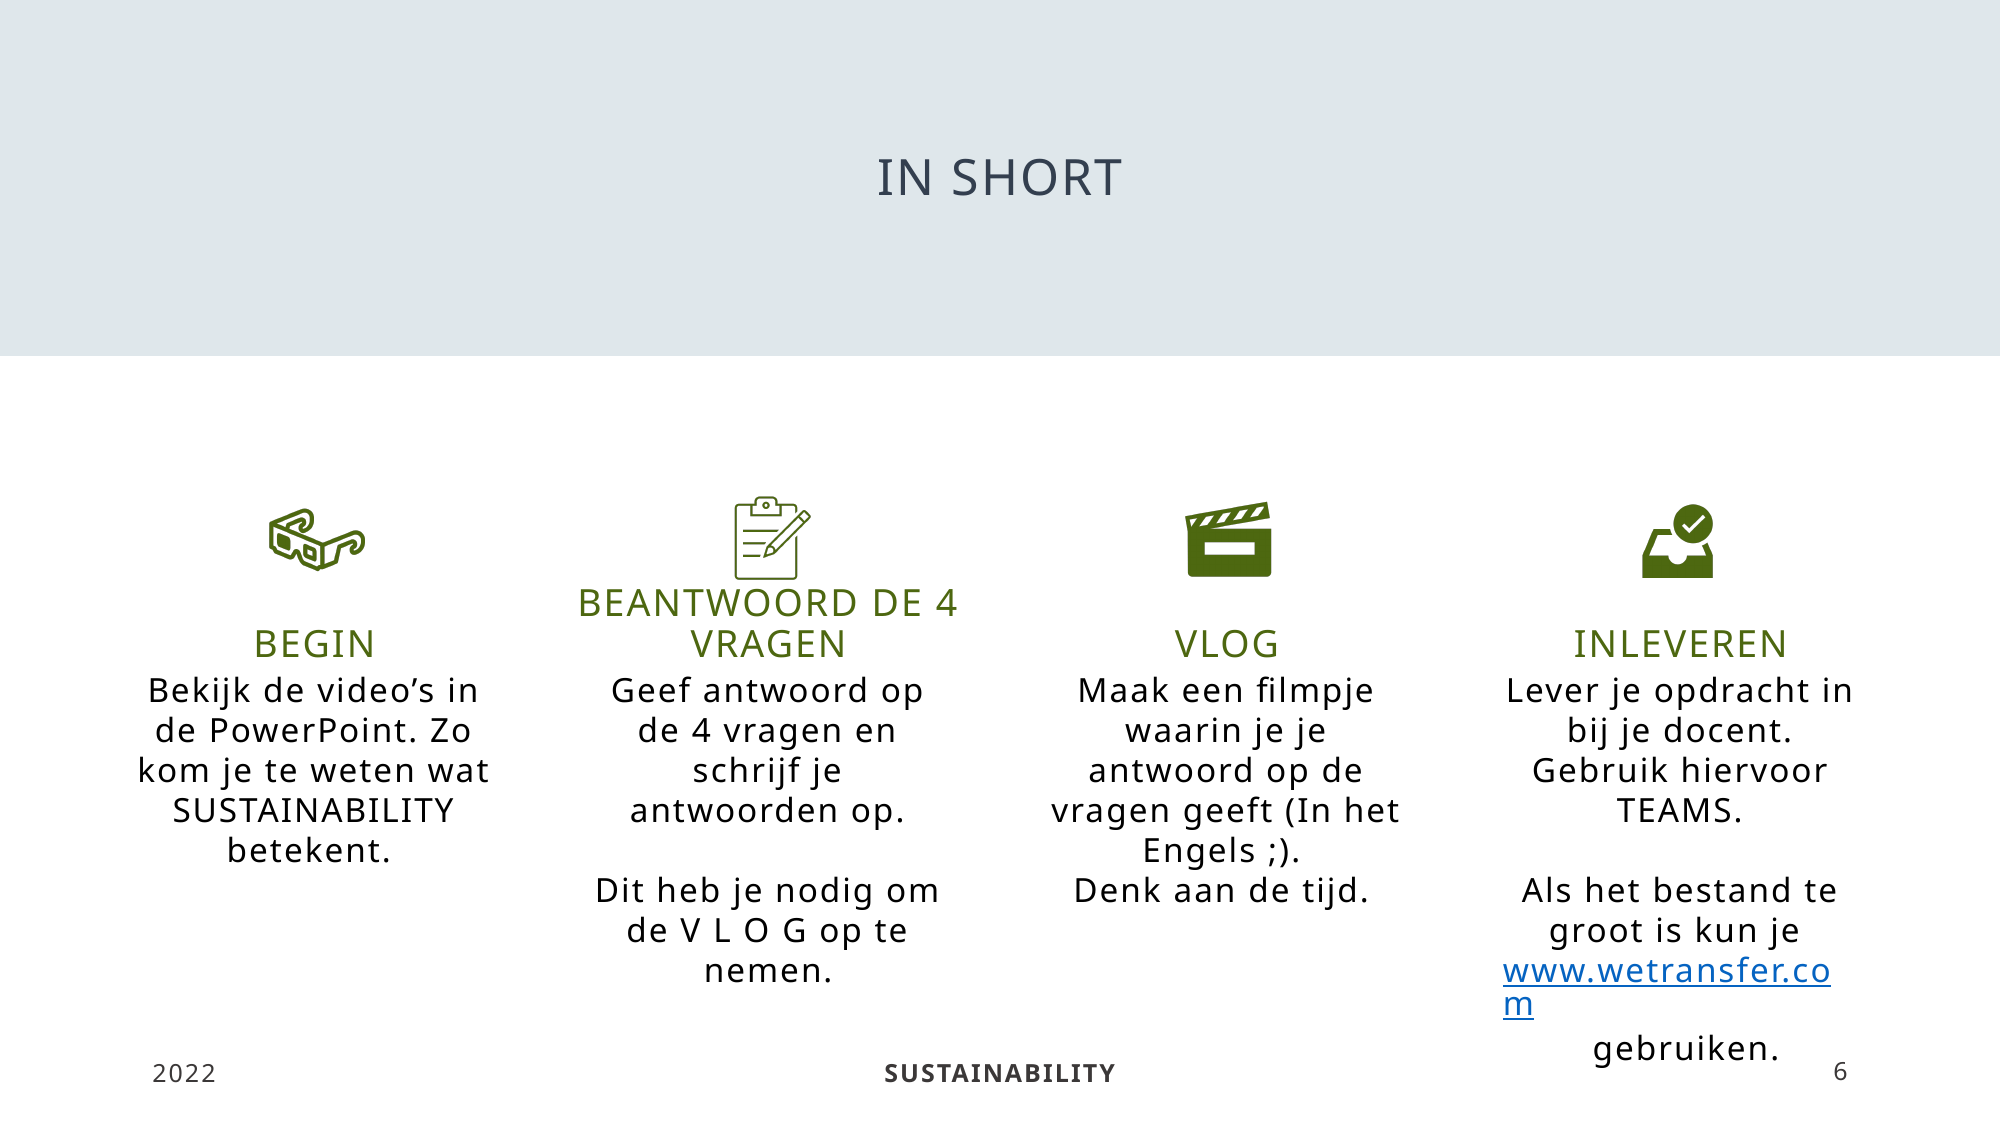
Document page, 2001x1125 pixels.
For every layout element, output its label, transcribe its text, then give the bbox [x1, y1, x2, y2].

list Maak een filmpje waarin je je antwoord op de vragen geeft (In het Engels ;). Denk aan de tijd. [1033, 662, 1420, 942]
slide_number 6 [1412, 1042, 1863, 1103]
list INLEVEREN [1488, 591, 1874, 662]
list BEGIN [121, 591, 508, 662]
picture [1178, 489, 1278, 589]
list Beantwoord de 4 vragen [536, 591, 1000, 673]
slide_number 2022 [137, 1042, 588, 1103]
footer SUSTAINABILITY [662, 1042, 1338, 1103]
list Bekijk de video’s in de PowerPoint. Zo kom je te weten wat SUSTAINABILITY betekent. [121, 662, 508, 942]
picture [719, 489, 819, 587]
title IN SHORT [137, 98, 1863, 262]
list Geef antwoord op de 4 vragen en schrijf je antwoorden op. Dit heb je nodig om de V L O G op te nemen. [575, 662, 962, 942]
picture [1628, 492, 1727, 590]
picture [267, 489, 367, 589]
list VLOG [1033, 591, 1420, 662]
list Lever je opdracht in bij je docent. Gebruik hiervoor TEAMS. Als het bestand te groot is kun je www.wetransfer.com gebruiken. [1488, 662, 1874, 1059]
